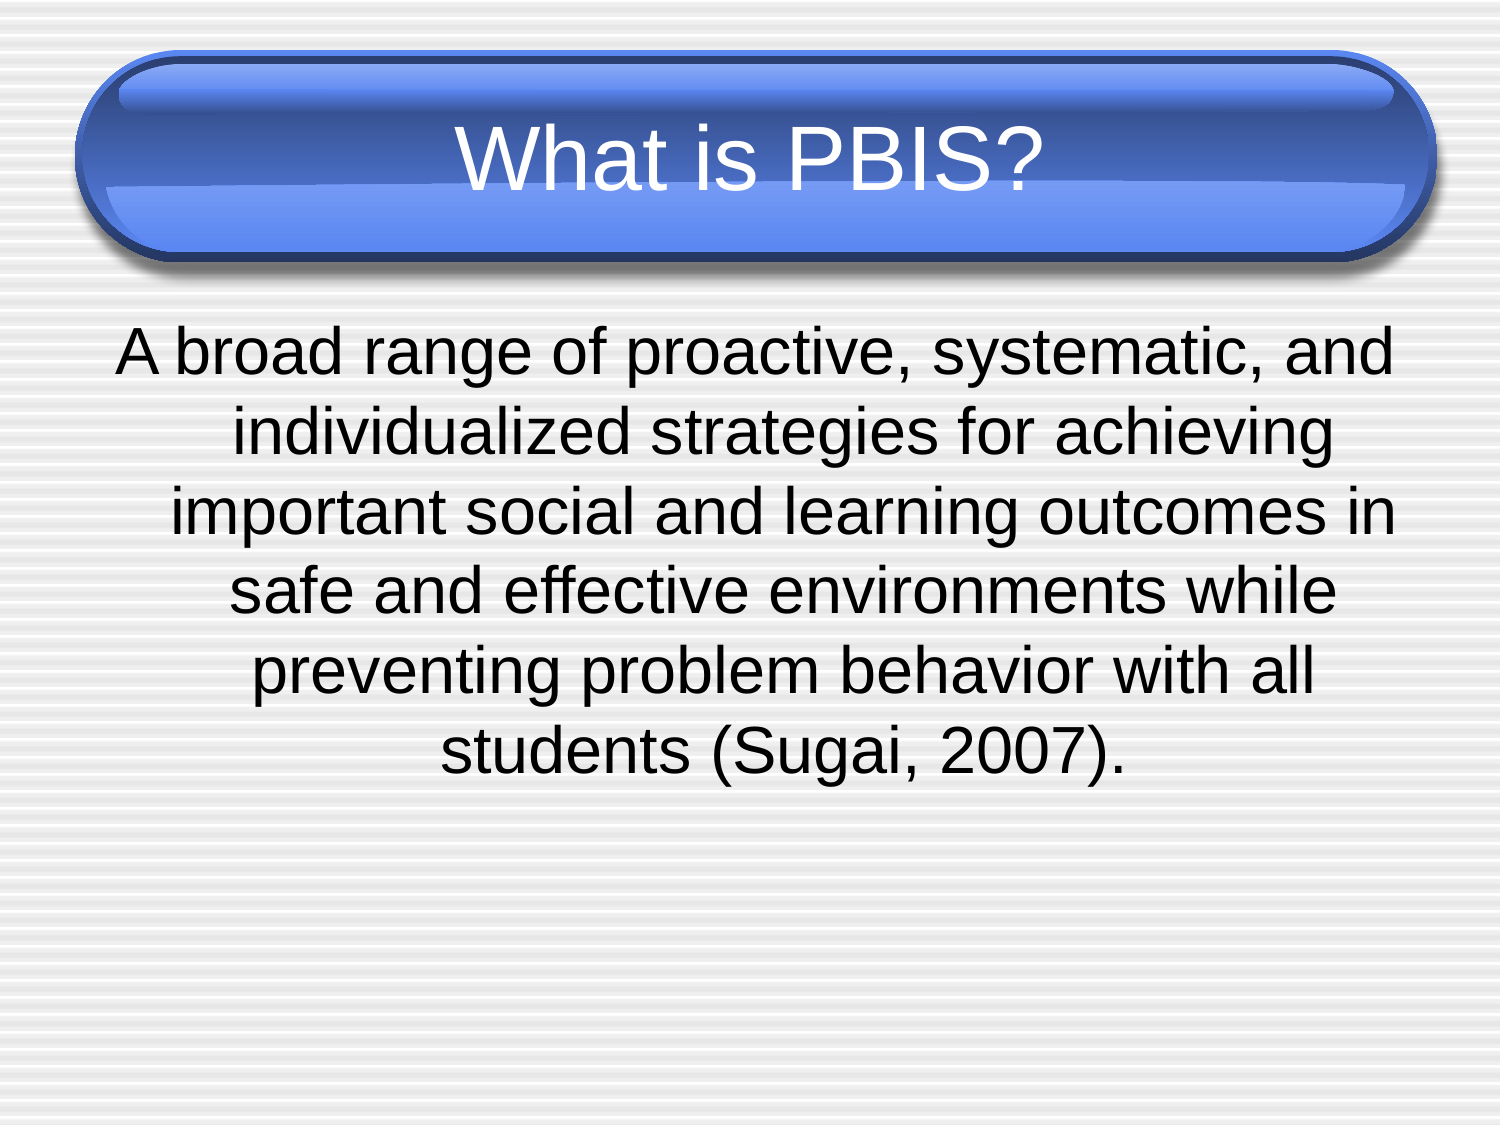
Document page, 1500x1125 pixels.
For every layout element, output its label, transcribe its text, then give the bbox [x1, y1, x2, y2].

list A broad range of proactive, systematic, and individualized strategies for achieving important social and learning outcomes in safe and effective environments while preventing problem behavior with all students (Sugai, 2007). [74, 299, 1438, 1001]
picture [0, 0, 1500, 1125]
title What is PBIS? [112, 60, 1388, 249]
